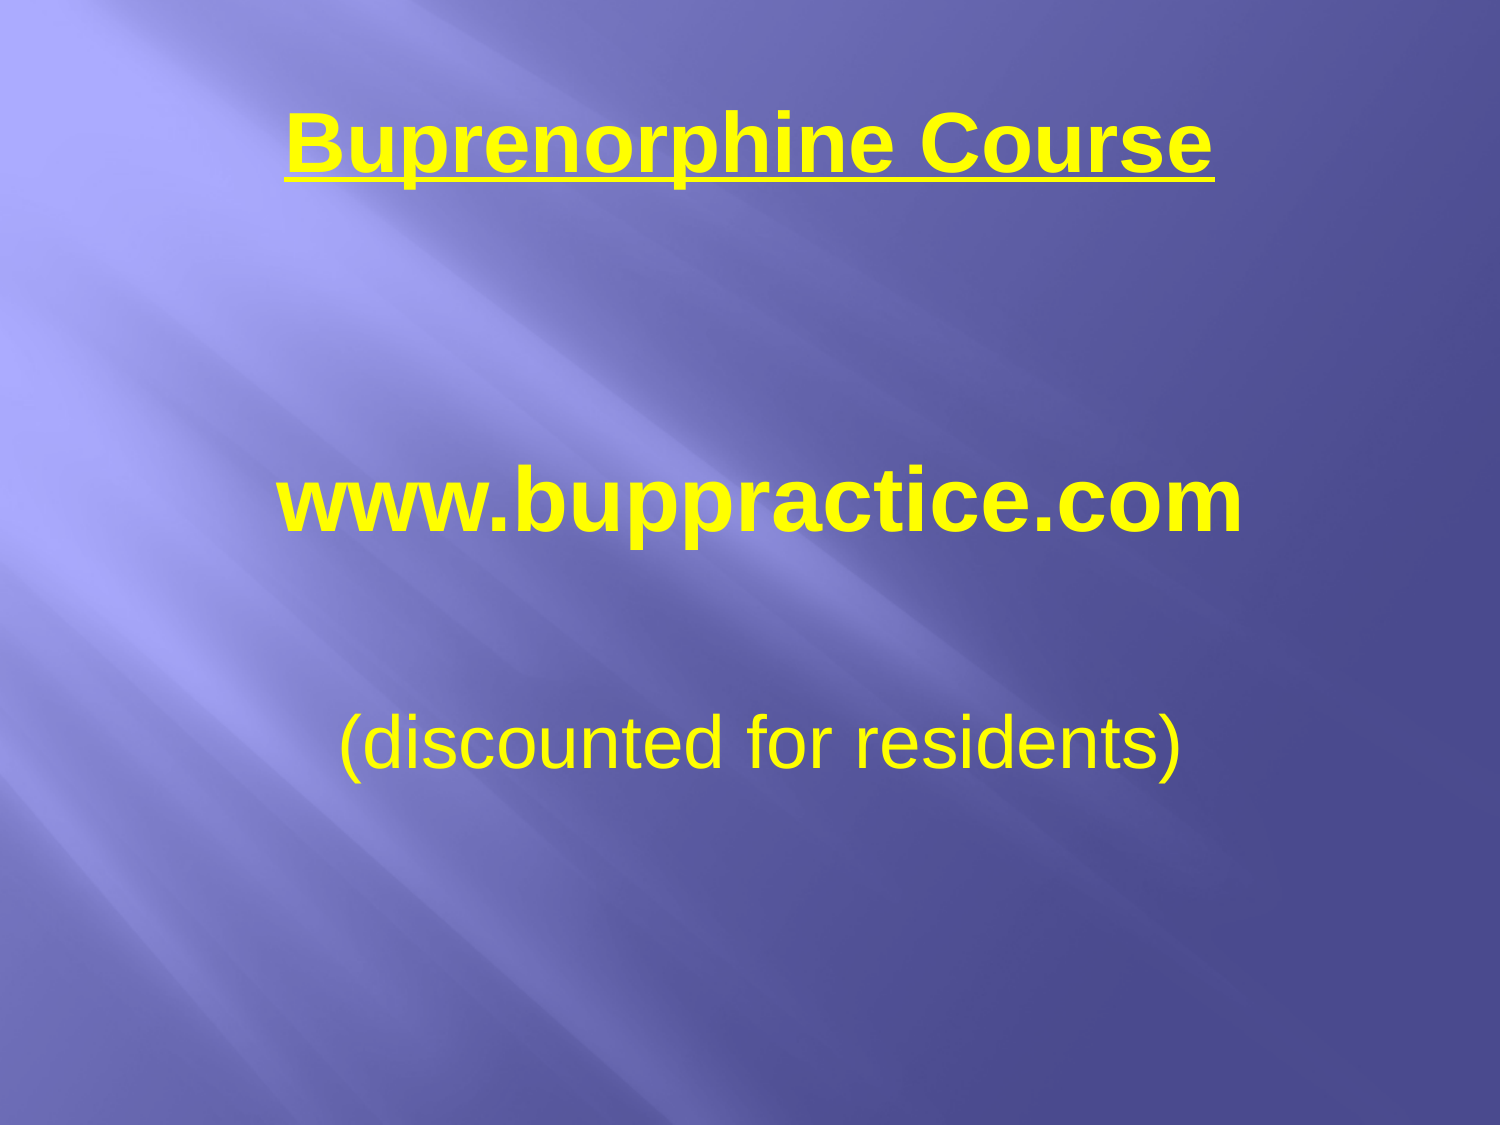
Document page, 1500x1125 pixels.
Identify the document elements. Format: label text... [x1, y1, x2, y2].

title Buprenorphine Course [75, 45, 1425, 233]
list www.buppractice.com (discounted for residents) [75, 262, 1425, 1035]
